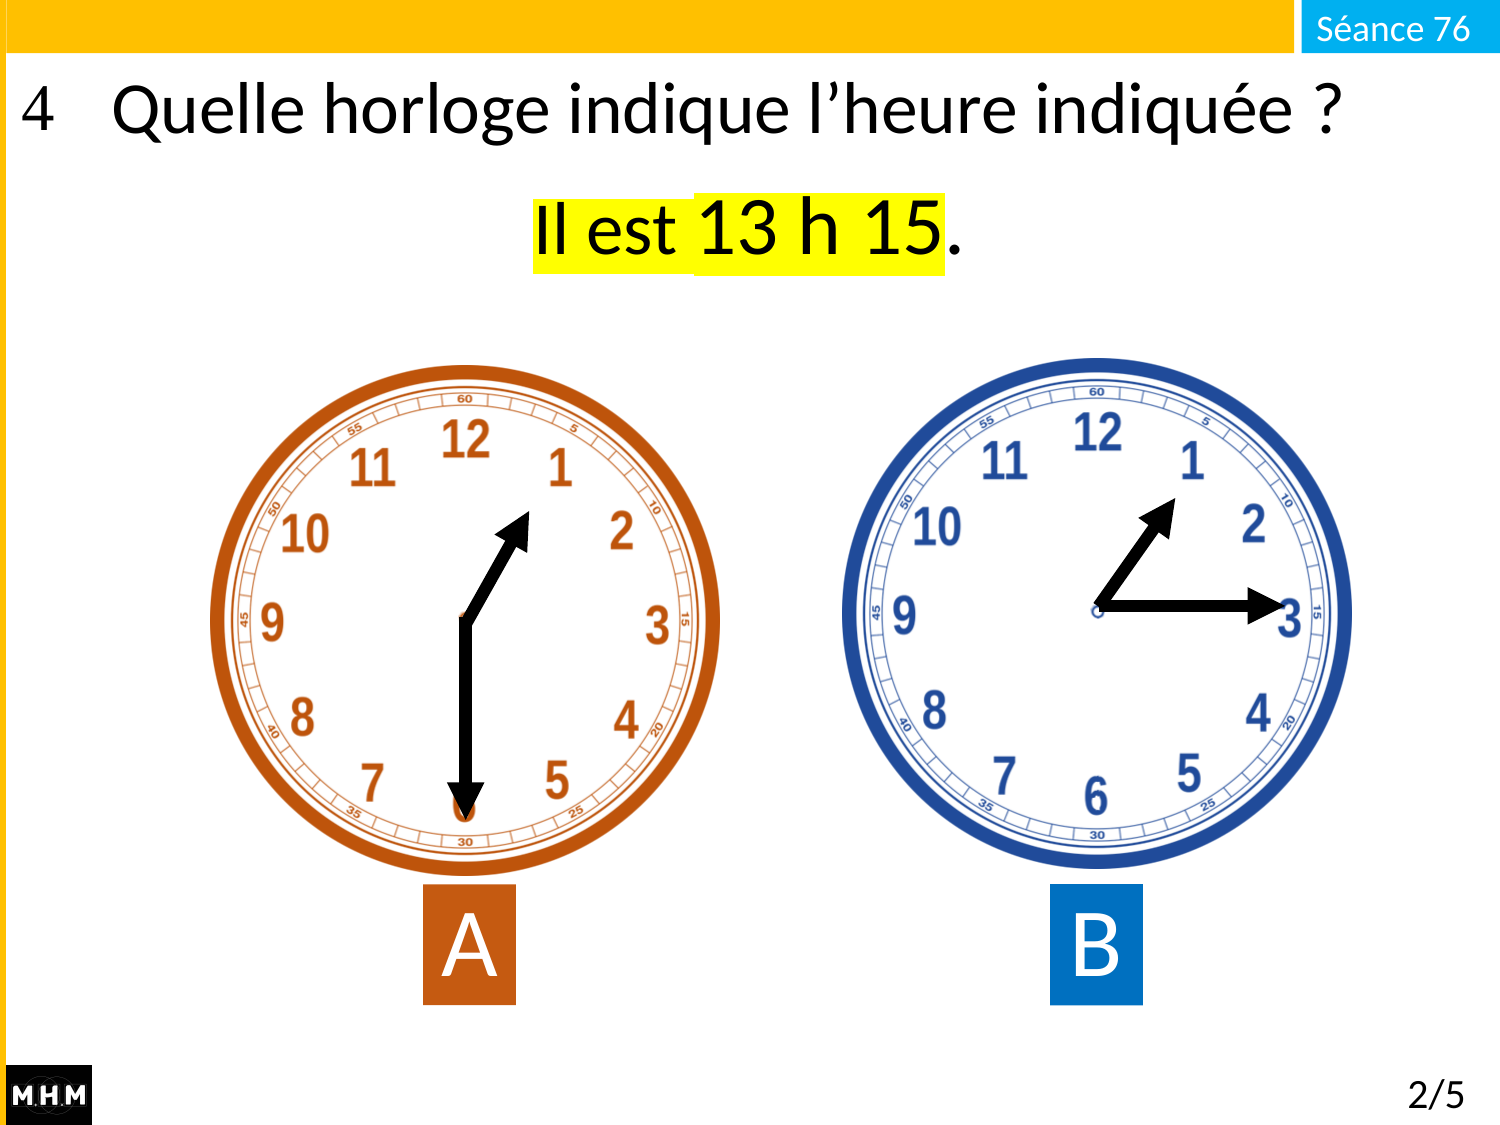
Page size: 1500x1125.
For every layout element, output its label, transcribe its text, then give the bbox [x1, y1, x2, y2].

text_box B [1050, 884, 1143, 1006]
picture [210, 365, 720, 876]
list 2/5 [1373, 1064, 1500, 1125]
text_box Il est 13 h 15. [518, 167, 1187, 289]
title Quelle horloge indique l’heure indiquée ? [96, 60, 1391, 160]
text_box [465, 511, 530, 625]
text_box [1098, 497, 1176, 605]
picture [6, 1065, 92, 1125]
text_box A [423, 884, 516, 1006]
picture [841, 358, 1351, 869]
